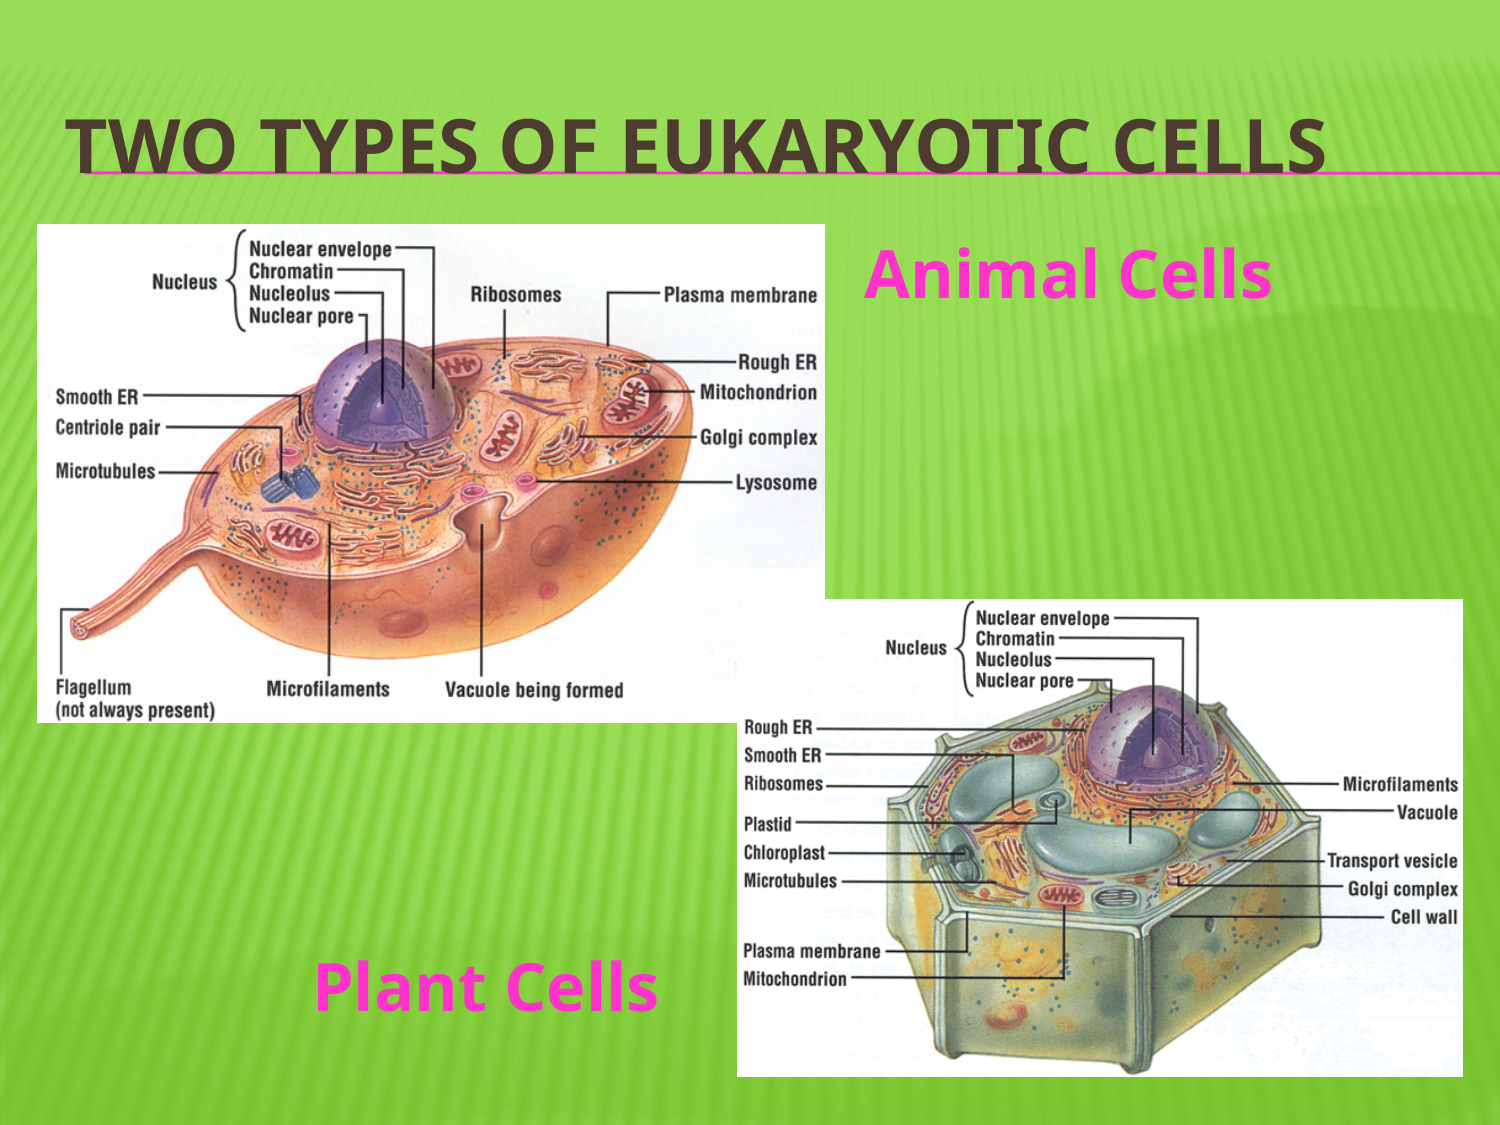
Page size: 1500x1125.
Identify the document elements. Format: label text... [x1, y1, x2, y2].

text_box Animal Cells [849, 224, 1425, 320]
text_box Plant Cells [99, 937, 675, 1033]
title Two Types of Eukaryotic Cells [50, 75, 1475, 213]
picture [37, 224, 1463, 1078]
